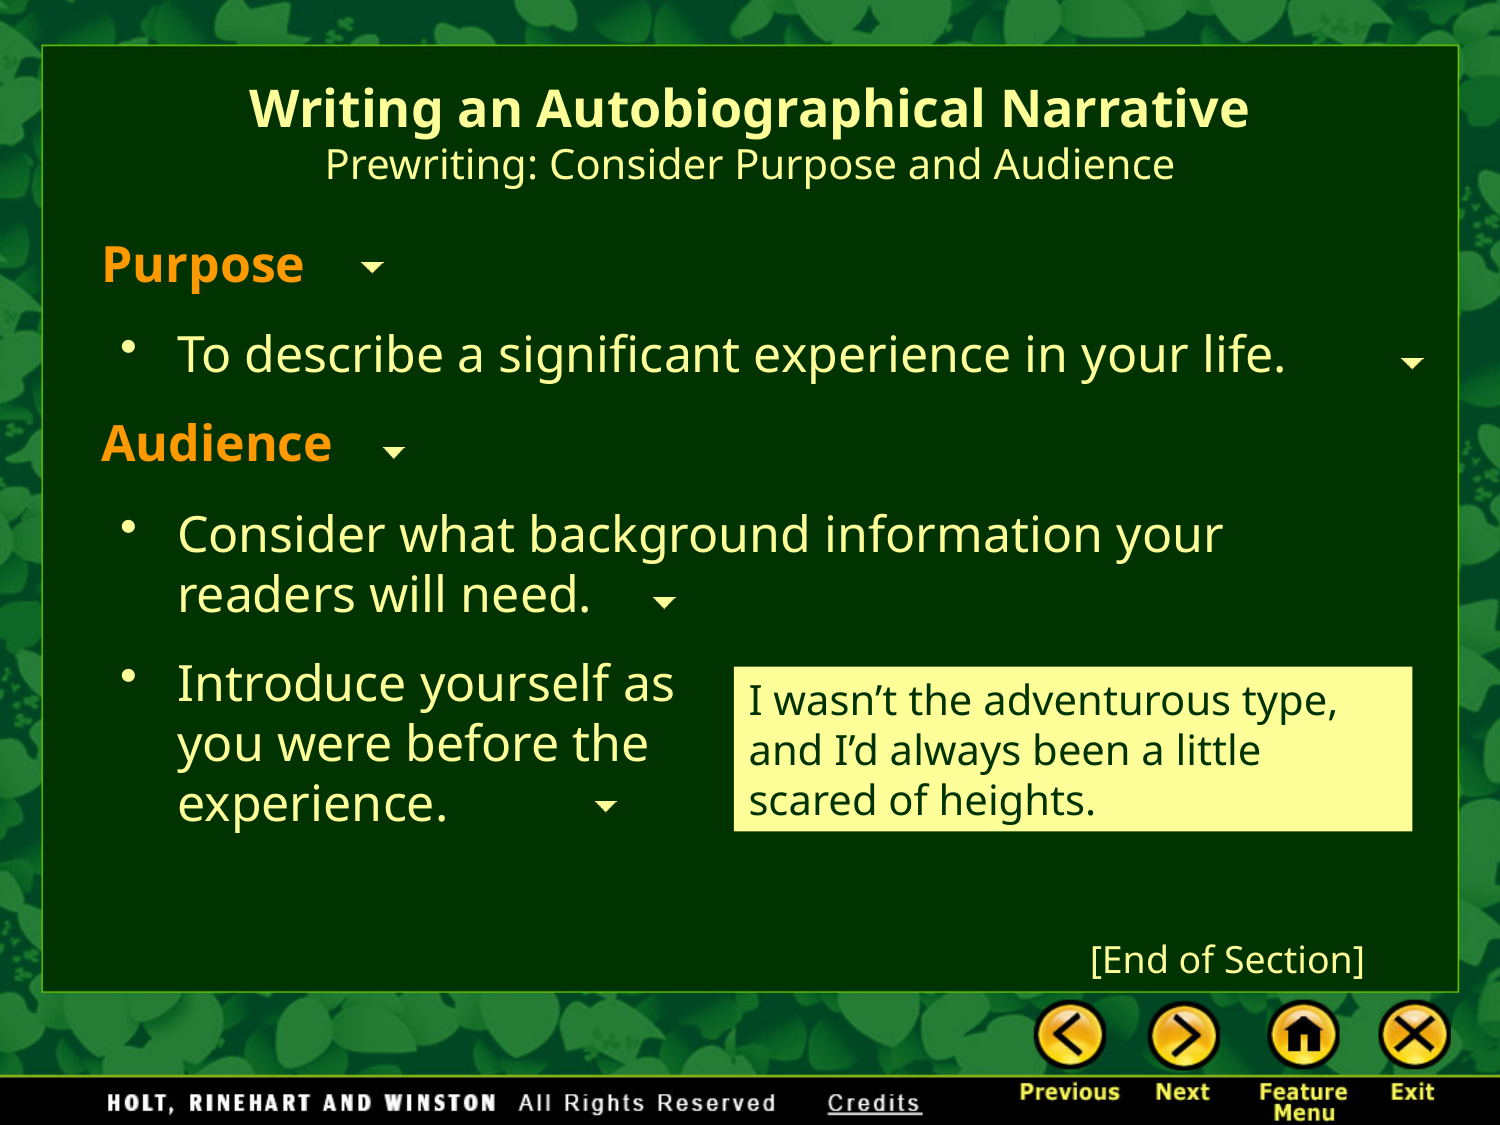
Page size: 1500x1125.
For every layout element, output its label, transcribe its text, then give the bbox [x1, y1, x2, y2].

picture [0, 0, 1500, 1125]
text_box To describe a significant experience in your life. [86, 315, 1412, 390]
text_box [End of Section] [1074, 928, 1413, 989]
text_box Purpose [86, 224, 1365, 300]
text_box Consider what background information your readers will need. [86, 495, 1413, 630]
text_box I wasn’t the adventurous type, and I’d always been a little scared of heights. [733, 666, 1413, 832]
text_box Introduce yourself as you were before the experience. [86, 644, 703, 839]
title Writing an Autobiographical Narrative Prewriting: Consider Purpose and Audience [87, 87, 1413, 176]
text_box Audience [86, 404, 1365, 480]
